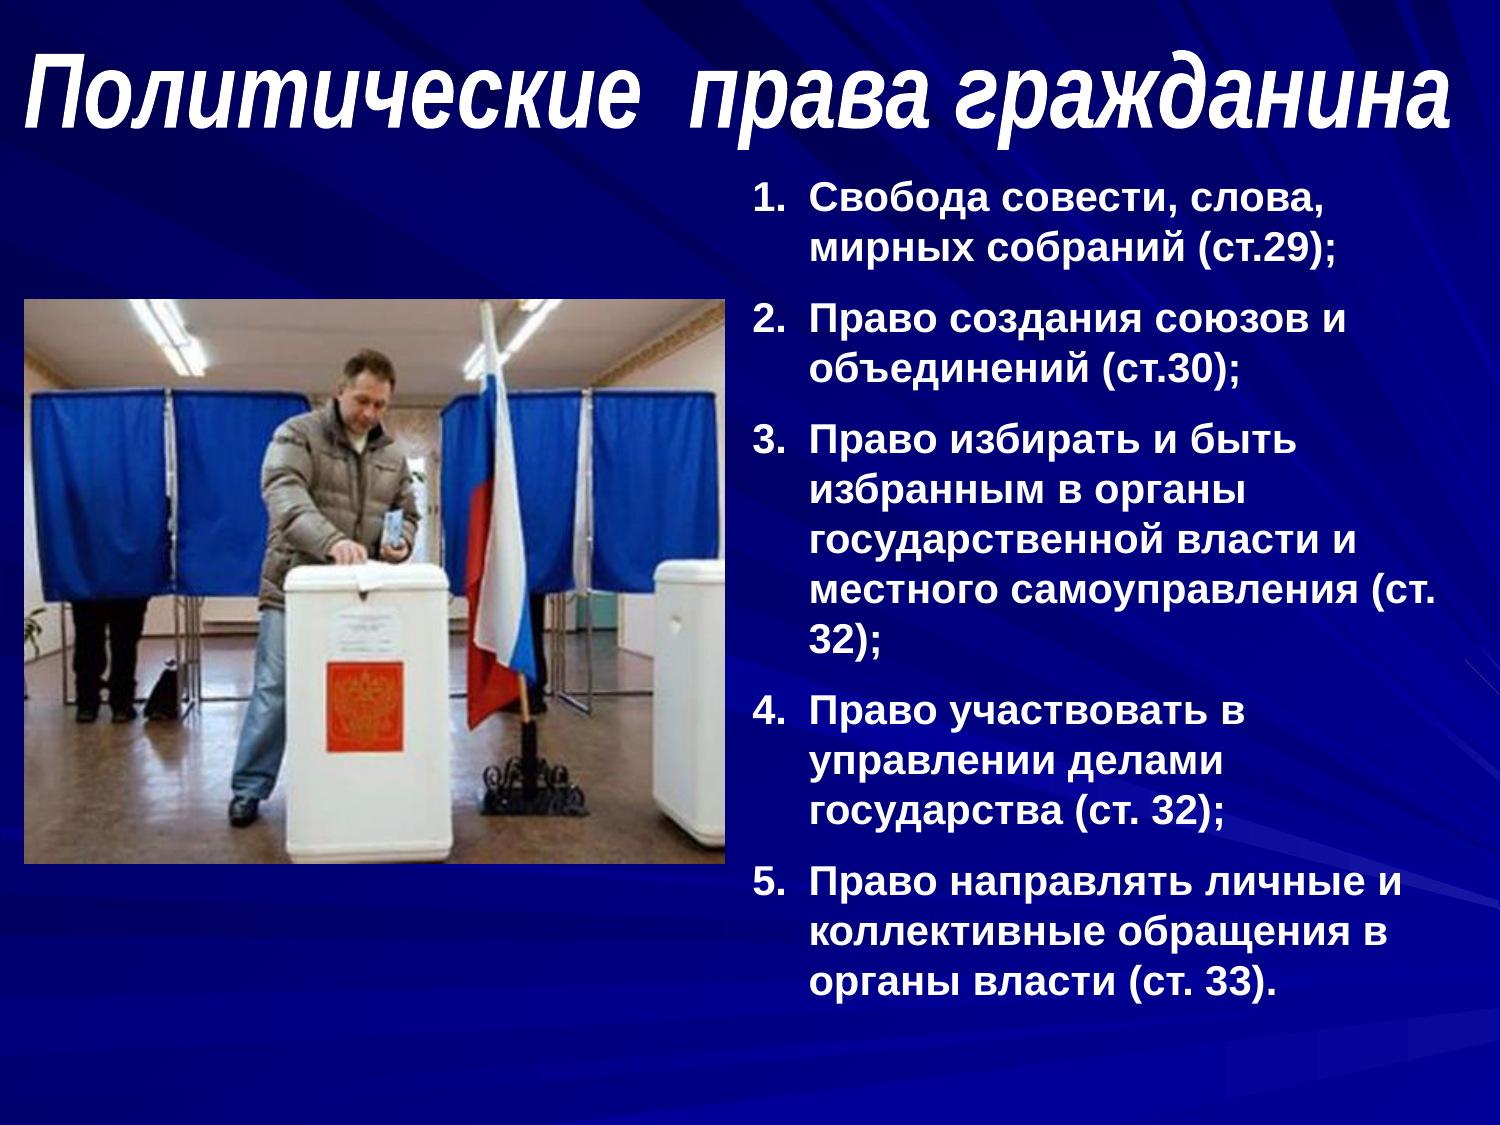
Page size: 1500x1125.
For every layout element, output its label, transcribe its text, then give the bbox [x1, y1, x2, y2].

text_box Свобода совести, слова, мирных собраний (ст.29); Право создания союзов и объединений (ст.30); Право избирать и быть избранным в органы государственной власти и местного самоуправления (ст. 32); Право участвовать в управлении делами государства (ст. 32); Право направлять личные и коллективные обращения в органы власти (ст. 33). [737, 162, 1463, 1011]
picture [24, 299, 725, 865]
